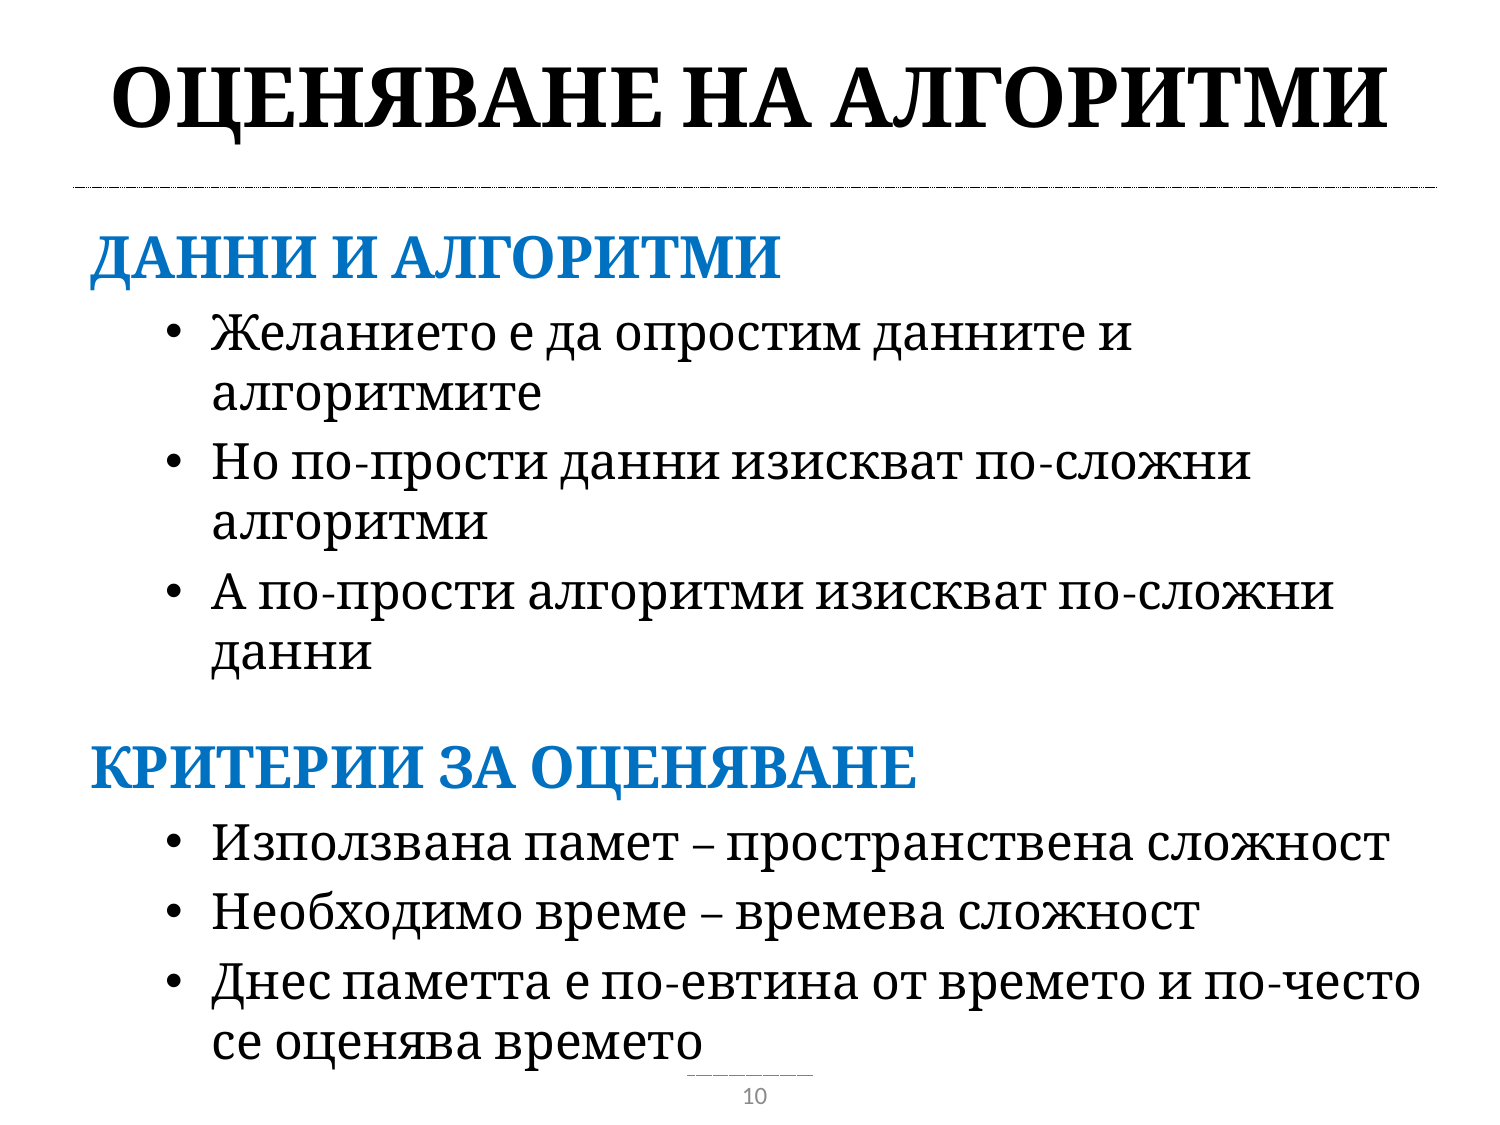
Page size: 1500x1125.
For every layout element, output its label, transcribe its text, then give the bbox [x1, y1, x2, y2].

title Оценяване на алгоритми [0, 0, 1500, 188]
slide_number 10 [579, 1065, 930, 1125]
list Данни и алгоритми Желанието е да опростим данните и алгоритмите Но по-прости данни изискват по-сложни алгоритми А по-прости алгоритми изискват по-сложни данни Критерии за оценяване Използвана памет – пространствена сложност Необходимо време – времева сложност Днес паметта е по-евтина от времето и по-често се оценява времето [75, 212, 1450, 1063]
